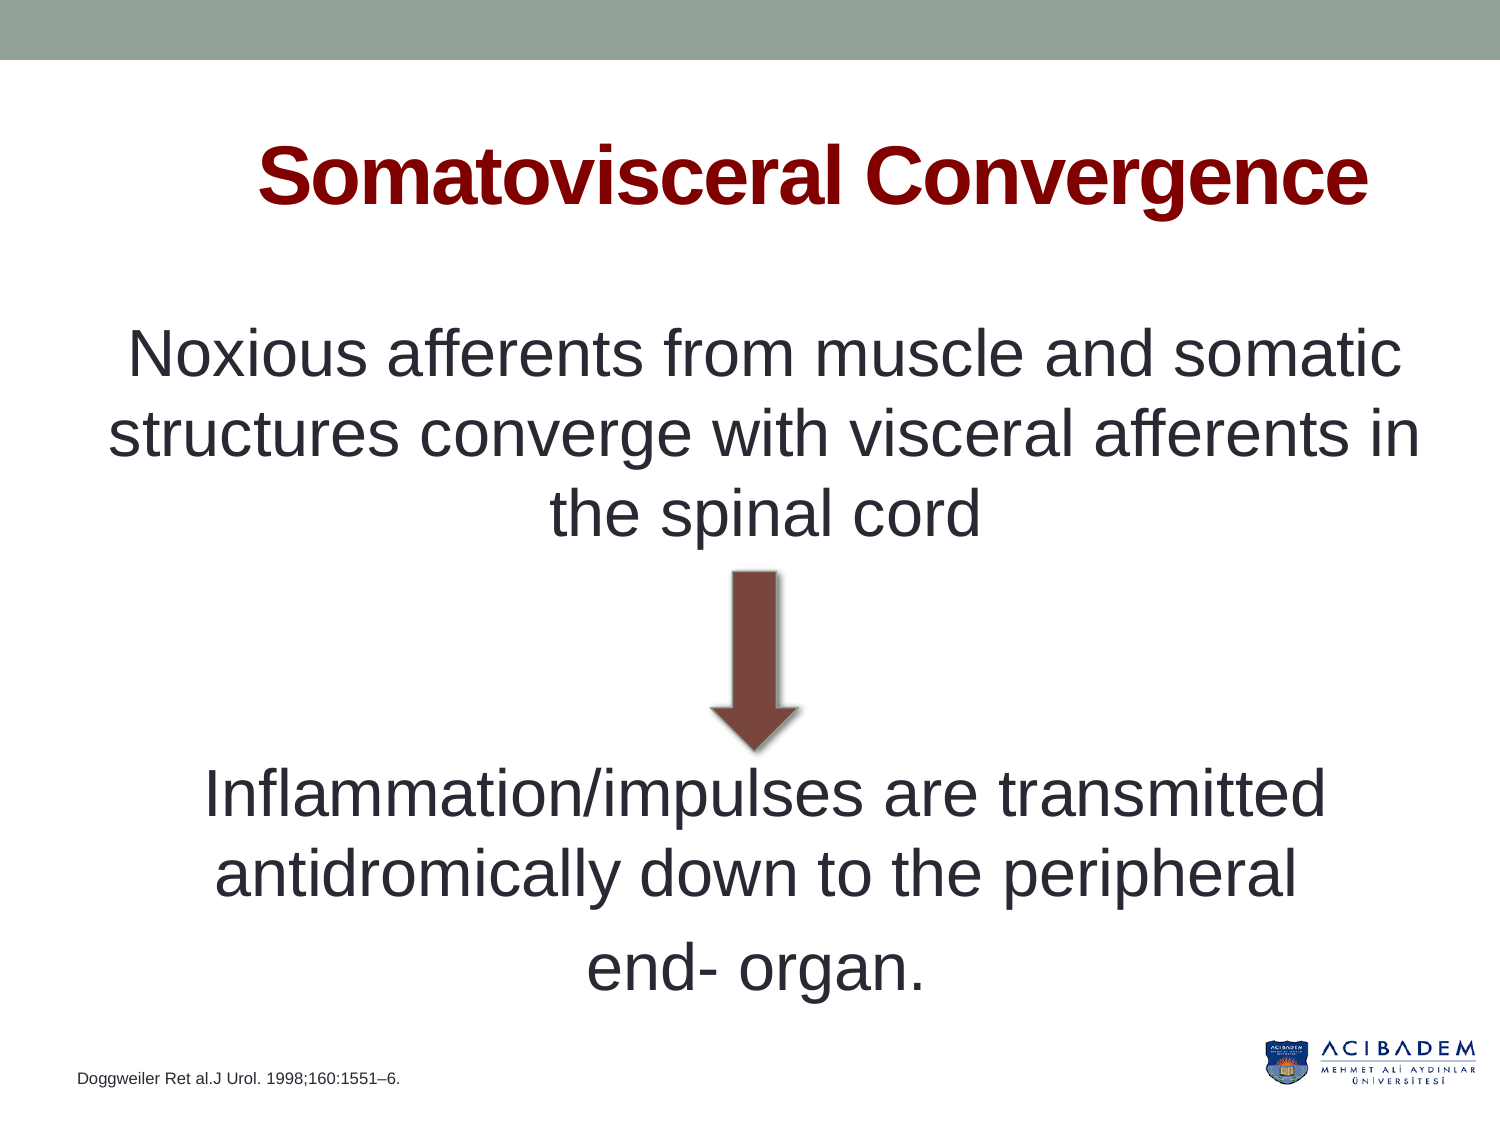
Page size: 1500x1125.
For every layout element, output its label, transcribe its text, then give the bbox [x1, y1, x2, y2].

text_box Doggweiler Ret al.J Urol. 1998;160:1551–6. [62, 1060, 421, 1116]
picture [1247, 1015, 1500, 1125]
title Somatovisceral Convergence [150, 89, 1500, 253]
list Noxious afferents from muscle and somatic structures converge with visceral afferents in the spinal cord Inflammation/impulses are transmitted antidromically down to the peripheral end- organ. [78, 302, 1454, 958]
text_box [709, 570, 800, 753]
